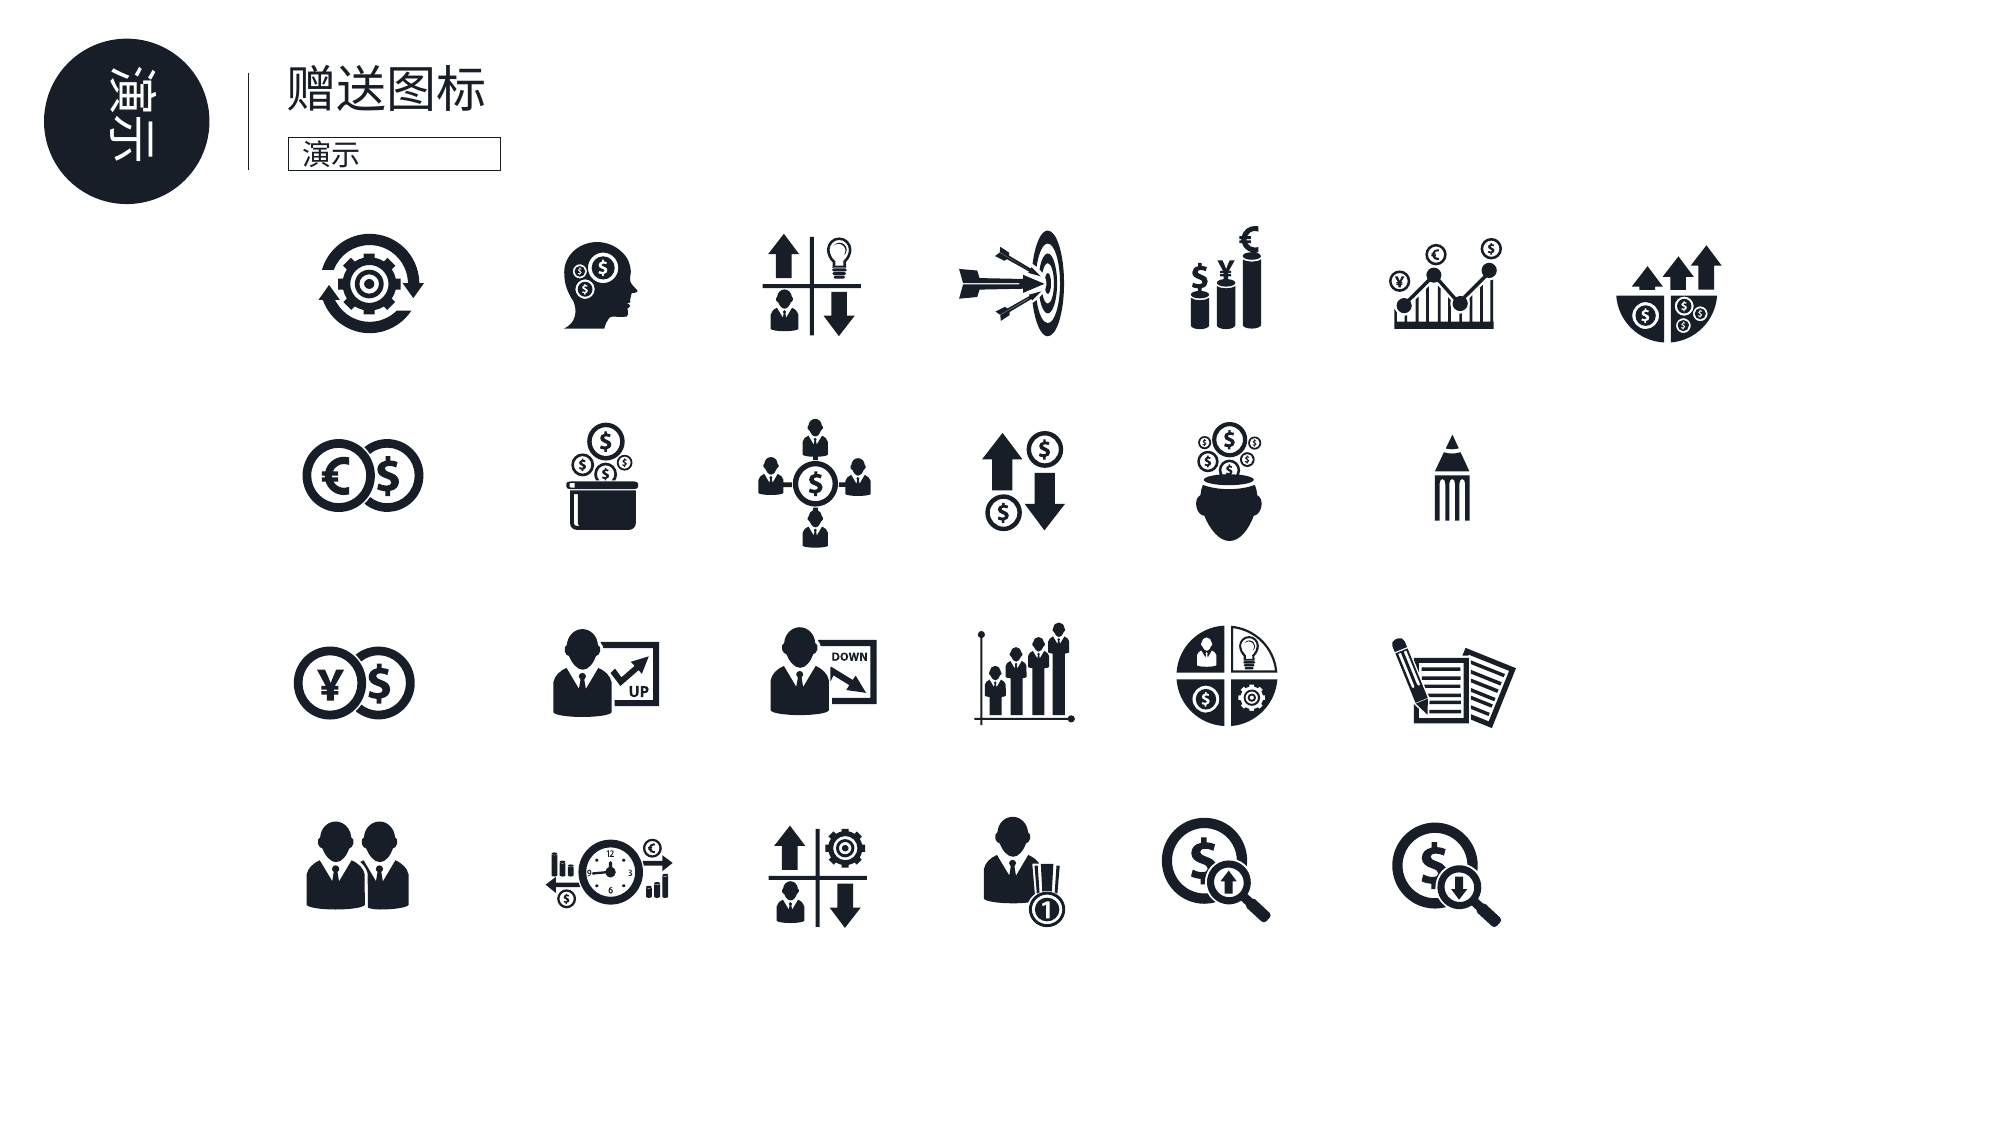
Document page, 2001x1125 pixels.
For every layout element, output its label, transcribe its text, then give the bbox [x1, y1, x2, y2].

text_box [1195, 422, 1263, 541]
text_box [762, 233, 861, 337]
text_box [293, 646, 415, 720]
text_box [1434, 434, 1470, 521]
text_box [564, 242, 642, 329]
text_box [758, 418, 871, 548]
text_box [566, 422, 639, 530]
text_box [43, 38, 210, 205]
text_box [1176, 625, 1278, 727]
text_box 赠送图标 [271, 50, 527, 126]
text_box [770, 627, 877, 716]
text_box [982, 431, 1066, 532]
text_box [306, 821, 409, 910]
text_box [1161, 817, 1272, 923]
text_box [959, 230, 1065, 337]
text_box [318, 233, 424, 334]
text_box 演示 [287, 136, 501, 171]
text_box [1392, 822, 1502, 928]
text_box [302, 439, 424, 512]
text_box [1190, 225, 1261, 330]
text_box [553, 629, 660, 718]
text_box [1391, 637, 1517, 729]
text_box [974, 622, 1075, 725]
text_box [983, 816, 1066, 928]
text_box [1389, 237, 1503, 329]
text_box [545, 838, 673, 909]
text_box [768, 825, 867, 928]
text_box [1616, 245, 1722, 343]
